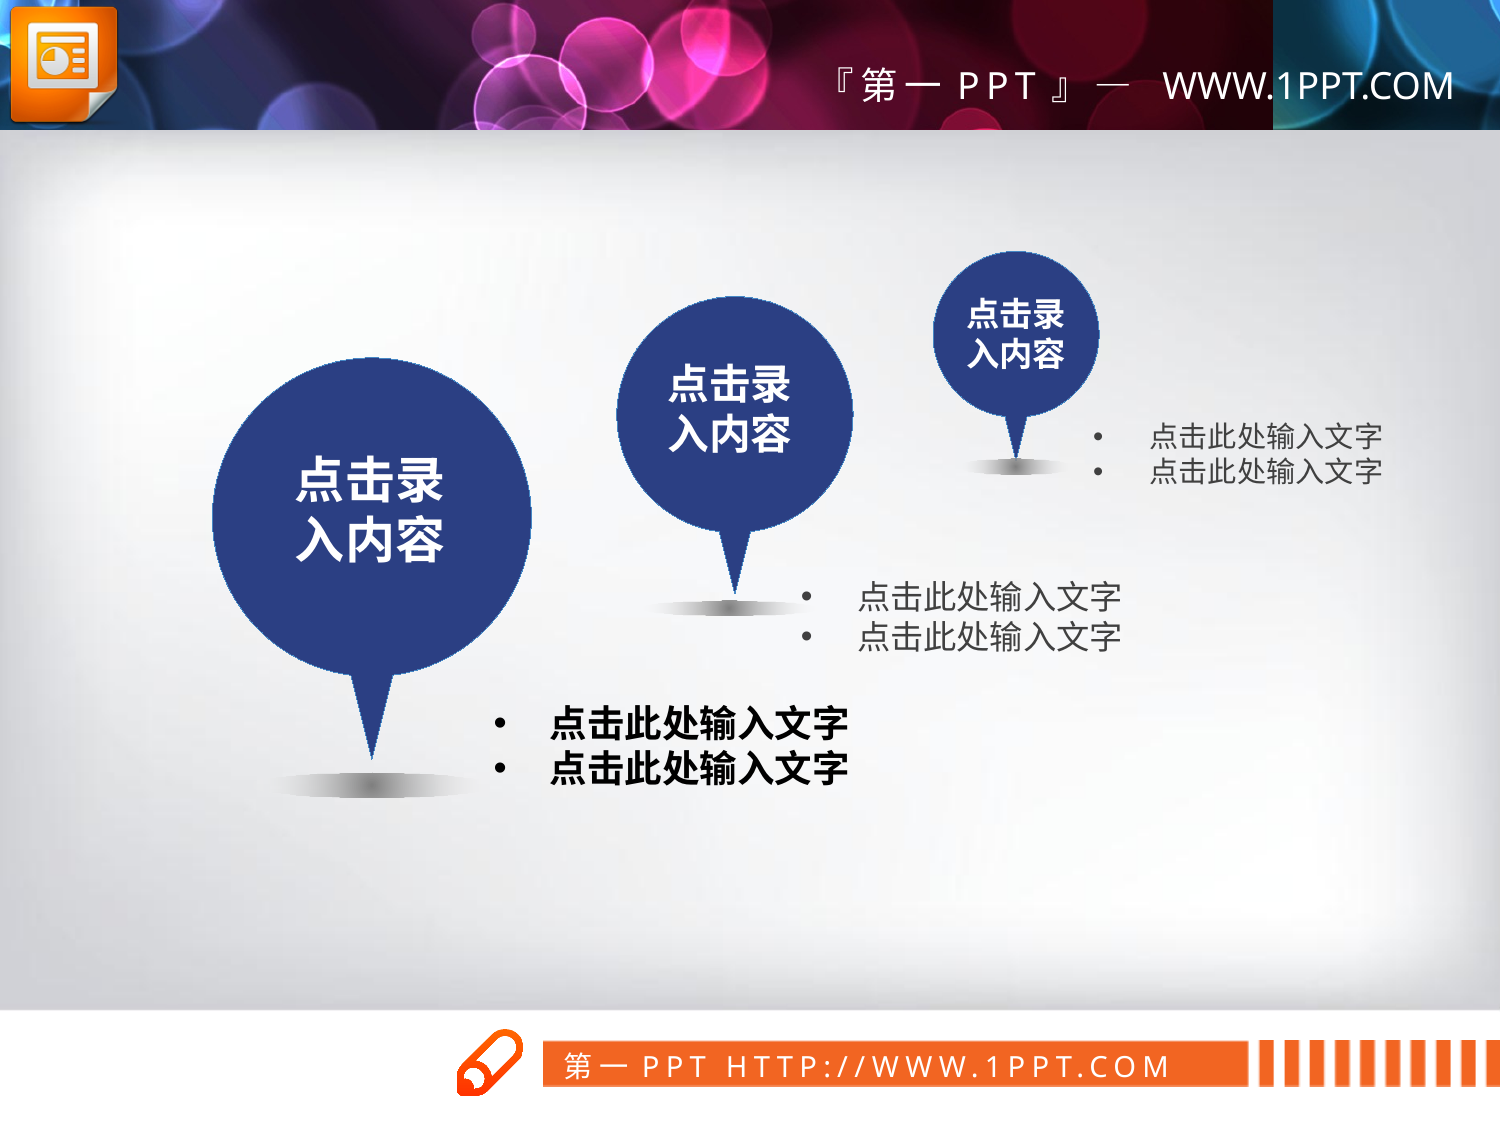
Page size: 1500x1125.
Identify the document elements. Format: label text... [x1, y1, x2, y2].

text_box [616, 296, 854, 617]
text_box 点击此处输入文字 点击此处输入文字 [535, 692, 865, 798]
text_box 点击此处输入文字 点击此处输入文字 [786, 568, 1138, 664]
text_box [212, 357, 532, 798]
picture [543, 1040, 1500, 1087]
picture [0, 0, 1500, 1012]
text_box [932, 251, 1100, 475]
text_box 点击此处输入文字 点击此处输入文字 [1078, 411, 1399, 497]
